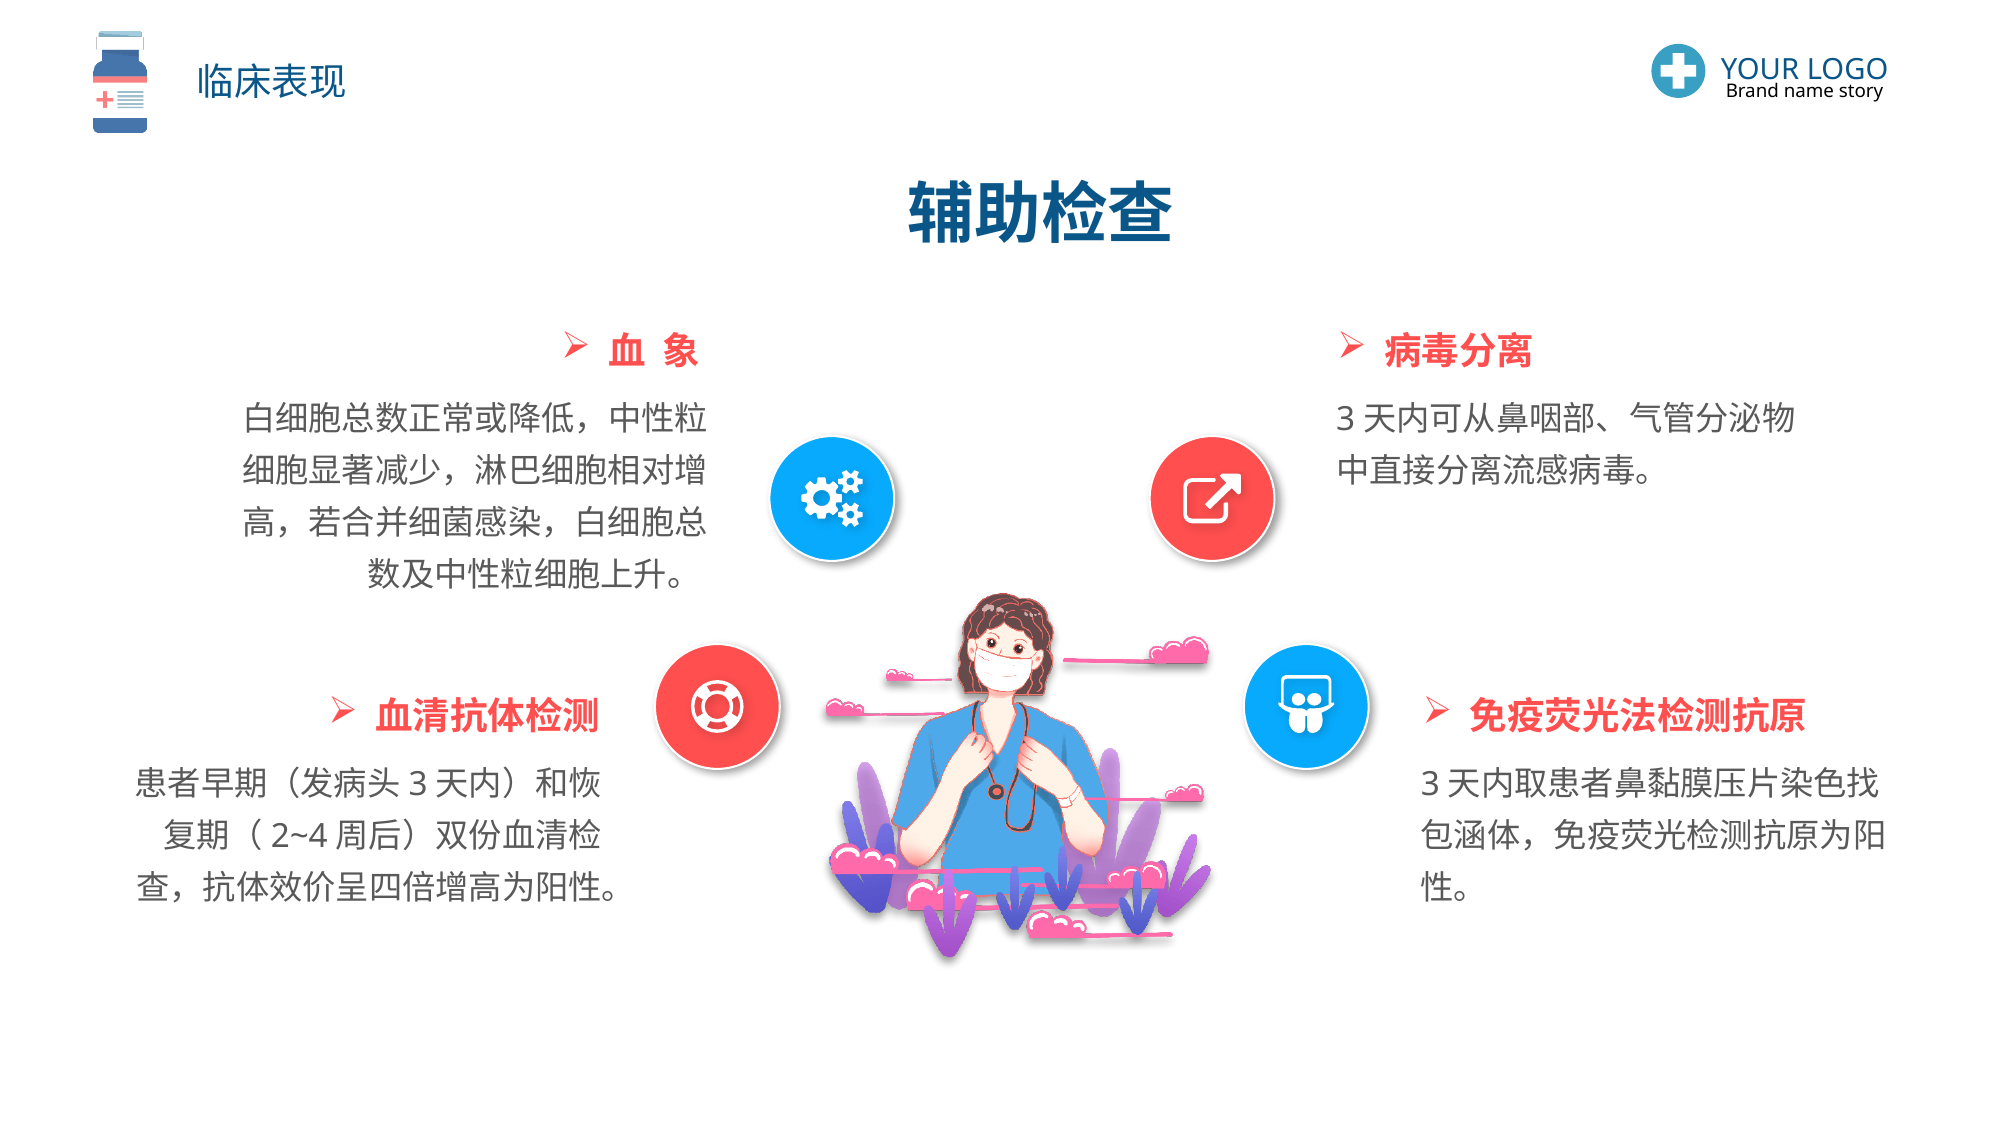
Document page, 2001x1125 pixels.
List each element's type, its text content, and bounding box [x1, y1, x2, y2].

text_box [1651, 35, 1935, 110]
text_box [769, 436, 895, 561]
text_box 病毒分离 [1322, 319, 1550, 380]
picture [68, 5, 210, 156]
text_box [1149, 436, 1275, 561]
text_box 3天内可从鼻咽部、气管分泌物中直接分离流感病毒。 [1321, 378, 1819, 497]
text_box 患者早期（发病头3天内）和恢复期（2~4周后）双份血清检查，抗体效价呈四倍增高为阳性。 [119, 742, 617, 966]
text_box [654, 644, 780, 769]
text_box 血清抗体检测 [313, 684, 615, 745]
text_box 免疫荧光法检测抗原 [1408, 684, 1823, 745]
picture [782, 525, 1244, 988]
text_box 辅助检查 [870, 163, 1213, 259]
text_box 白细胞总数正常或降低，中性粒细胞显著减少，淋巴细胞相对增高，若合并细菌感染，白细胞总数及中性粒细胞上升。 [205, 378, 723, 601]
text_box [1243, 644, 1369, 769]
text_box 血 象 [546, 319, 715, 380]
text_box 3天内取患者鼻黏膜压片染色找包涵体，免疫荧光检测抗原为阳性。 [1406, 742, 1903, 914]
